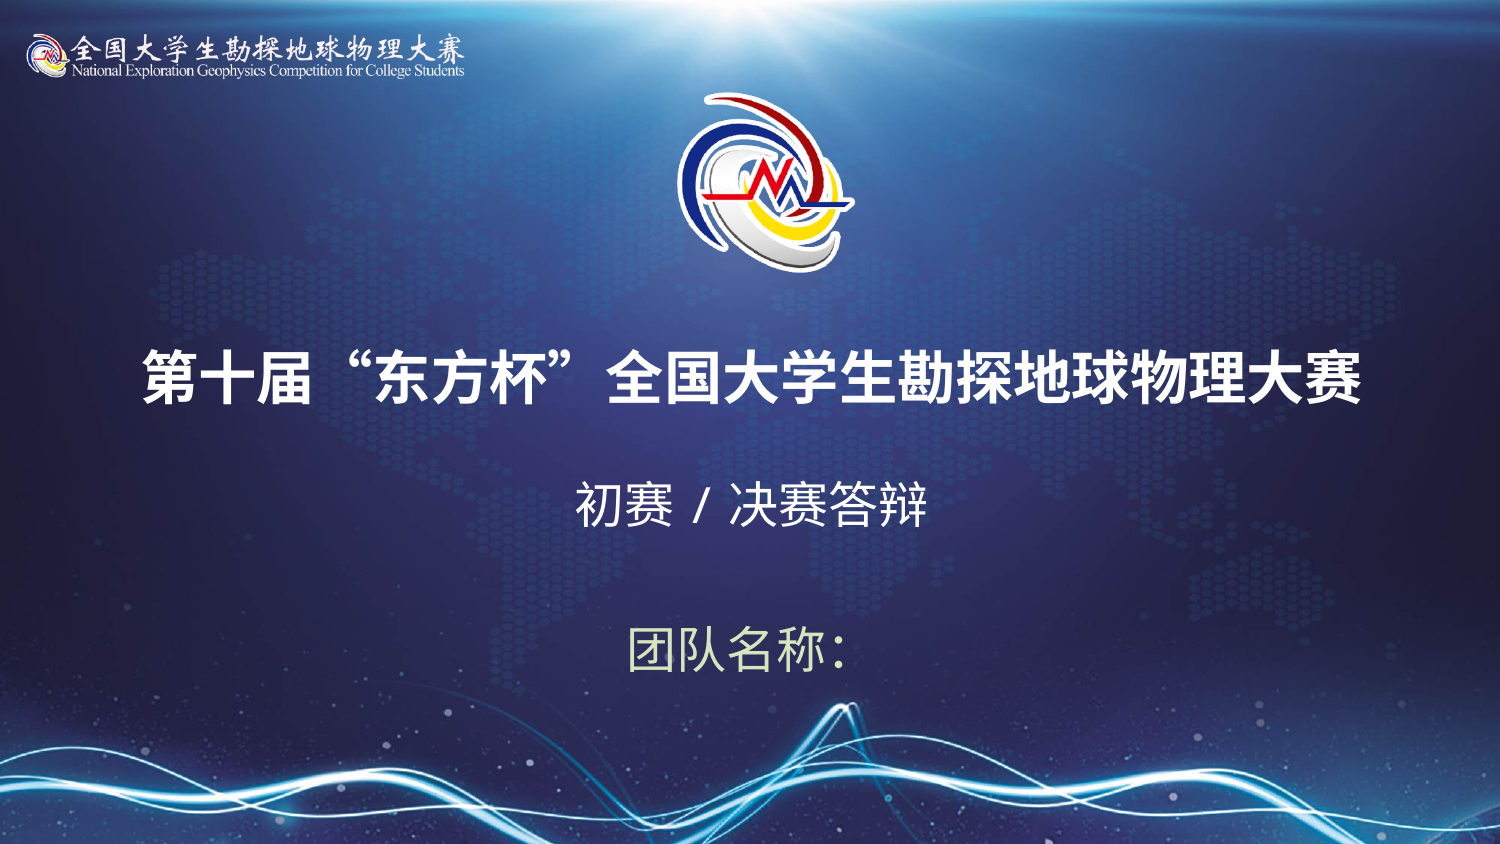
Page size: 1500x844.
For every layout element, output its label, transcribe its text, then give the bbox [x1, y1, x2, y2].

subtitle 初赛/决赛答辩 [3, 466, 1500, 543]
title 第十届“东方杯”全国大学生勘探地球物理大赛 [3, 285, 1500, 466]
picture [0, 0, 1500, 844]
text_box 团队名称： [3, 610, 1500, 686]
